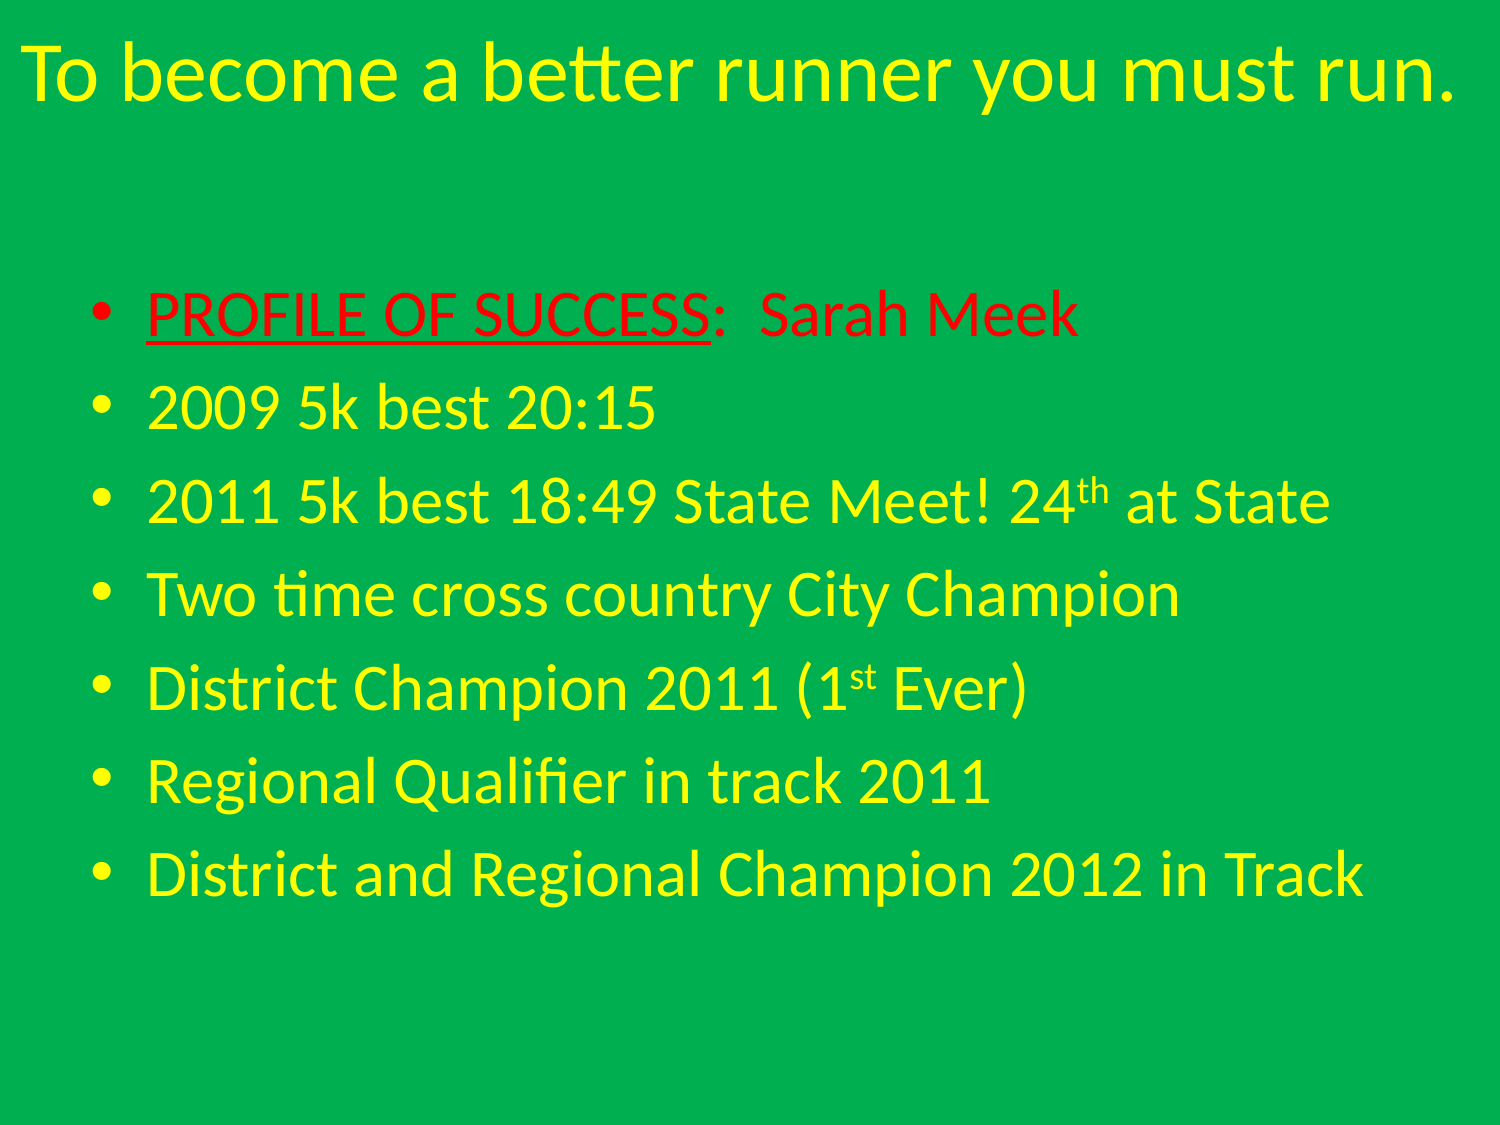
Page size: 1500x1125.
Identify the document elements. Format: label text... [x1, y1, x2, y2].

list PROFILE OF SUCCESS: Sarah Meek 2009 5k best 20:15 2011 5k best 18:49 State Meet! 24th at State Two time cross country City Champion District Champion 2011 (1st Ever) Regional Qualifier in track 2011 District and Regional Champion 2012 in Track [75, 262, 1425, 1005]
title To become a better runner you must run. [0, 0, 1500, 238]
